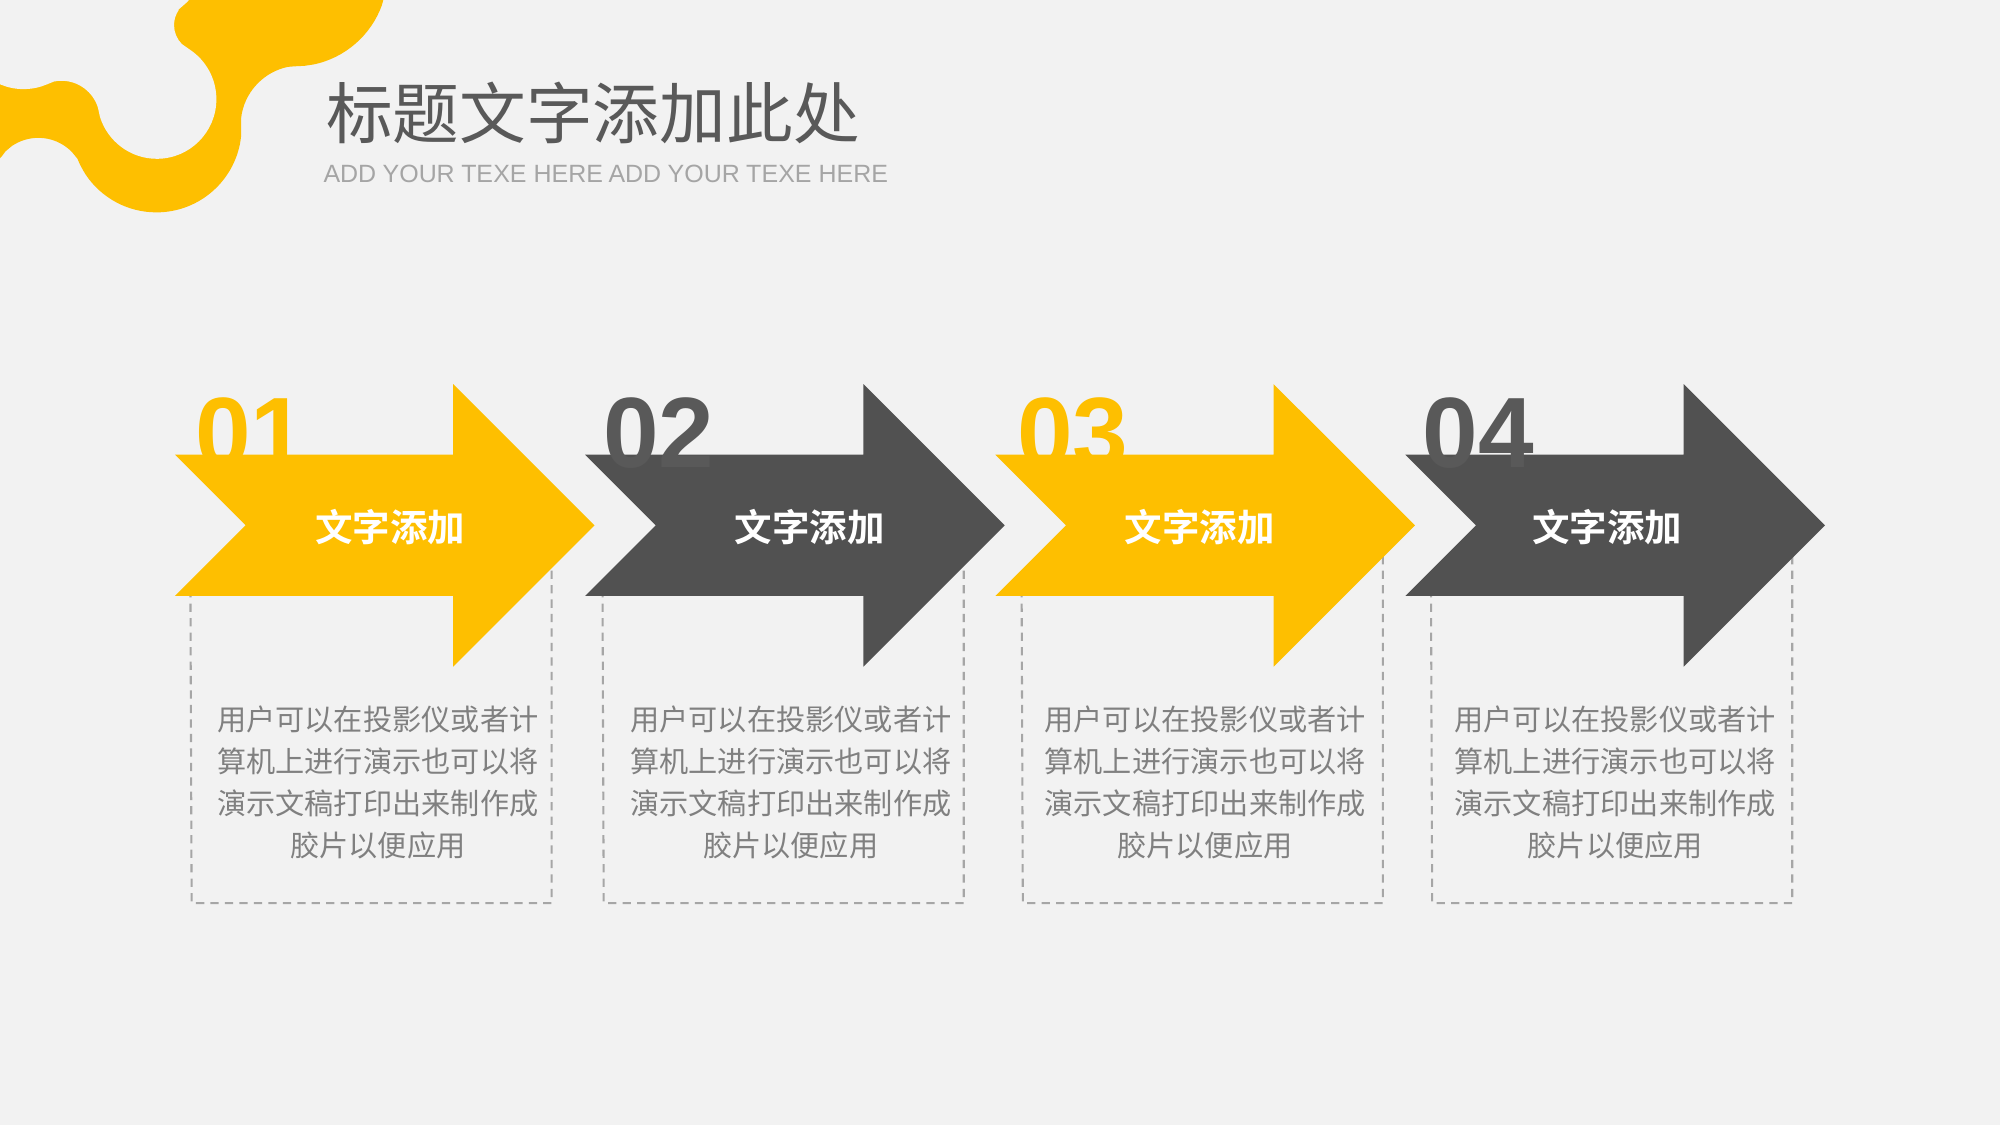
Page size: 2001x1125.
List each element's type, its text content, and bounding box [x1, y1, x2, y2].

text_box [174, 359, 1825, 904]
text_box [0, 0, 385, 214]
text_box ADD YOUR TEXE HERE ADD YOUR TEXE HERE [308, 150, 931, 196]
text_box 标题文字添加此处 [311, 64, 875, 150]
text_box [0, 0, 218, 160]
